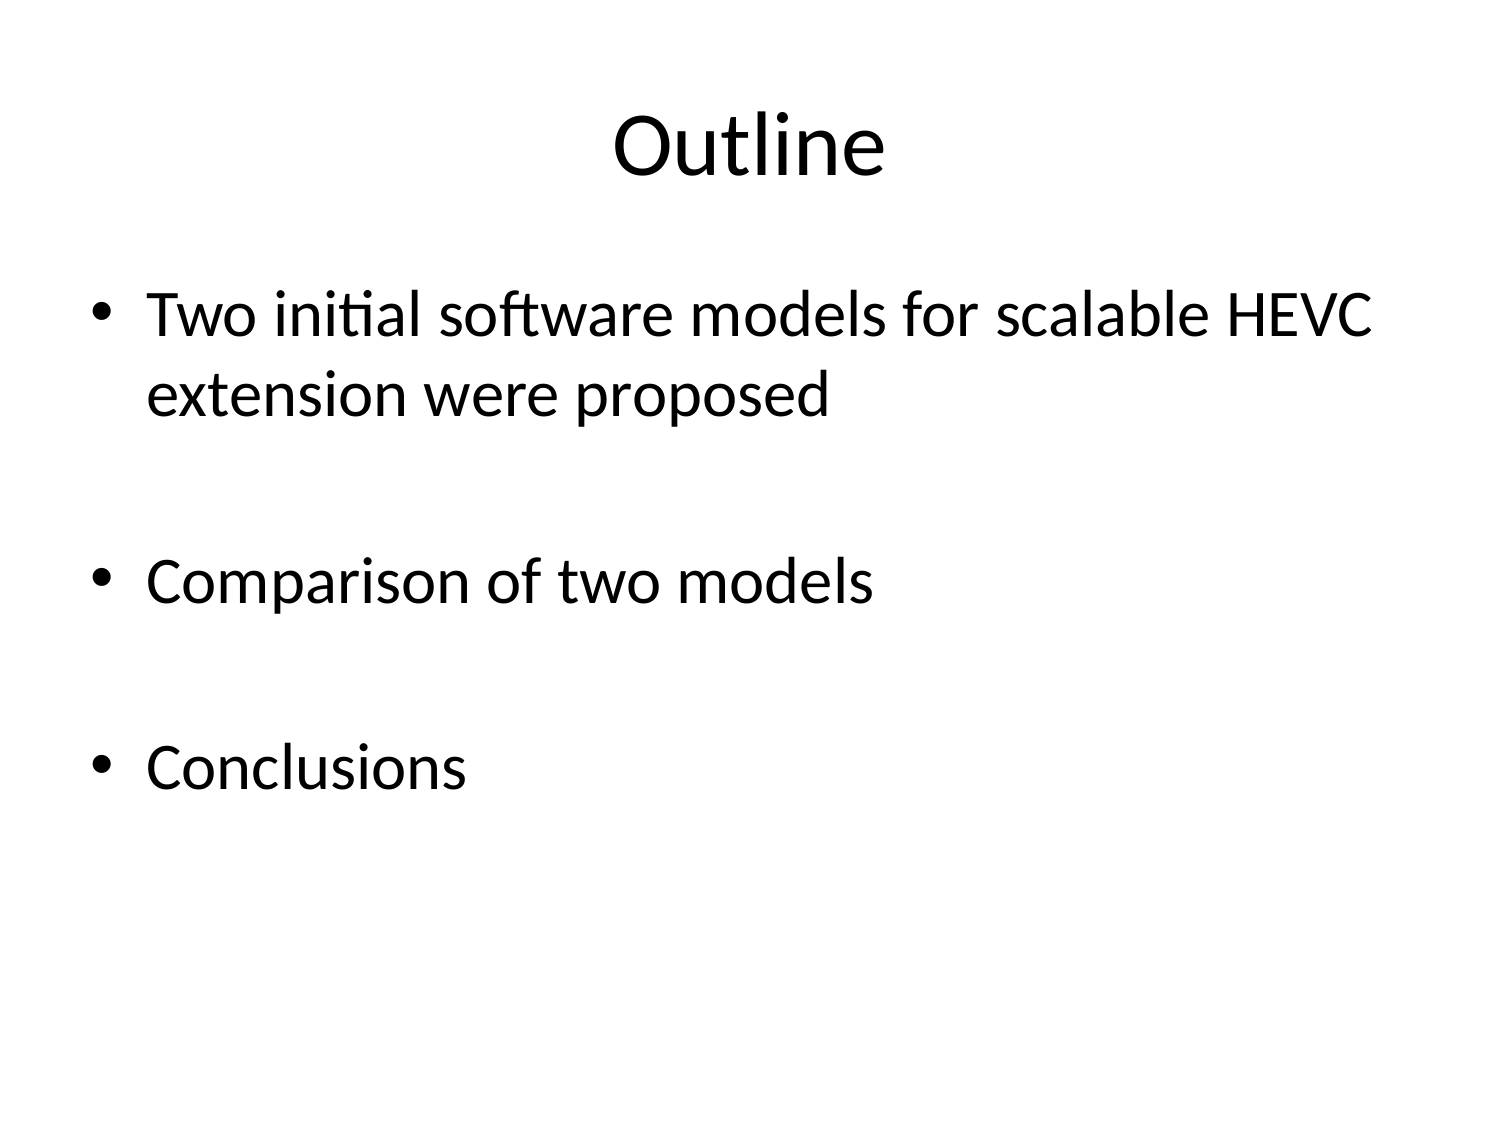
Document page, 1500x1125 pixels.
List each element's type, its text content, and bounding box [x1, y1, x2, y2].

list Two initial software models for scalable HEVC extension were proposed Comparison of two models Conclusions [75, 262, 1425, 1005]
title Outline [75, 45, 1425, 233]
